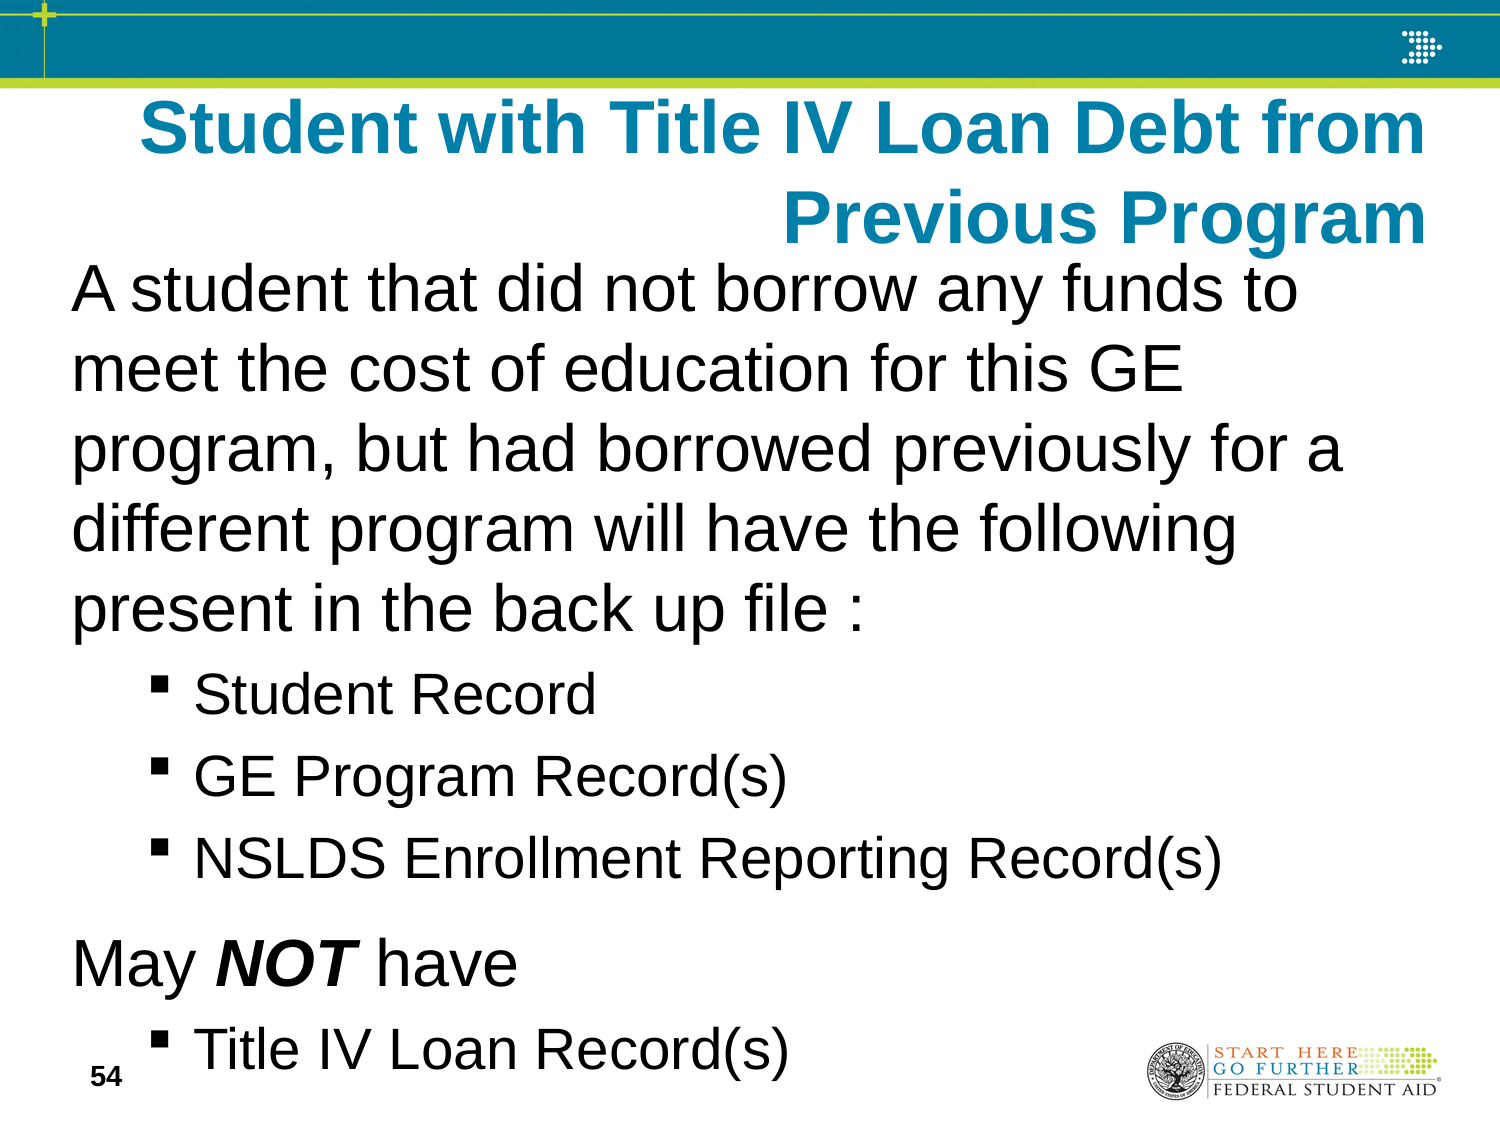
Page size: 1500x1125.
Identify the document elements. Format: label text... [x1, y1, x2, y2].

slide_number 54 [74, 1049, 388, 1125]
picture [0, 3, 1500, 26]
picture [0, 78, 1500, 1125]
list A student that did not borrow any funds to meet the cost of education for this GE program, but had borrowed previously for a different program will have the following present in the back up file : Student Record GE Program Record(s) NSLDS Enrollment Reporting Record(s) May NOT have Title IV Loan Record(s) [56, 237, 1444, 976]
title Student with Title IV Loan Debt from Previous Program [56, 112, 1444, 226]
picture [1424, 32, 1428, 42]
